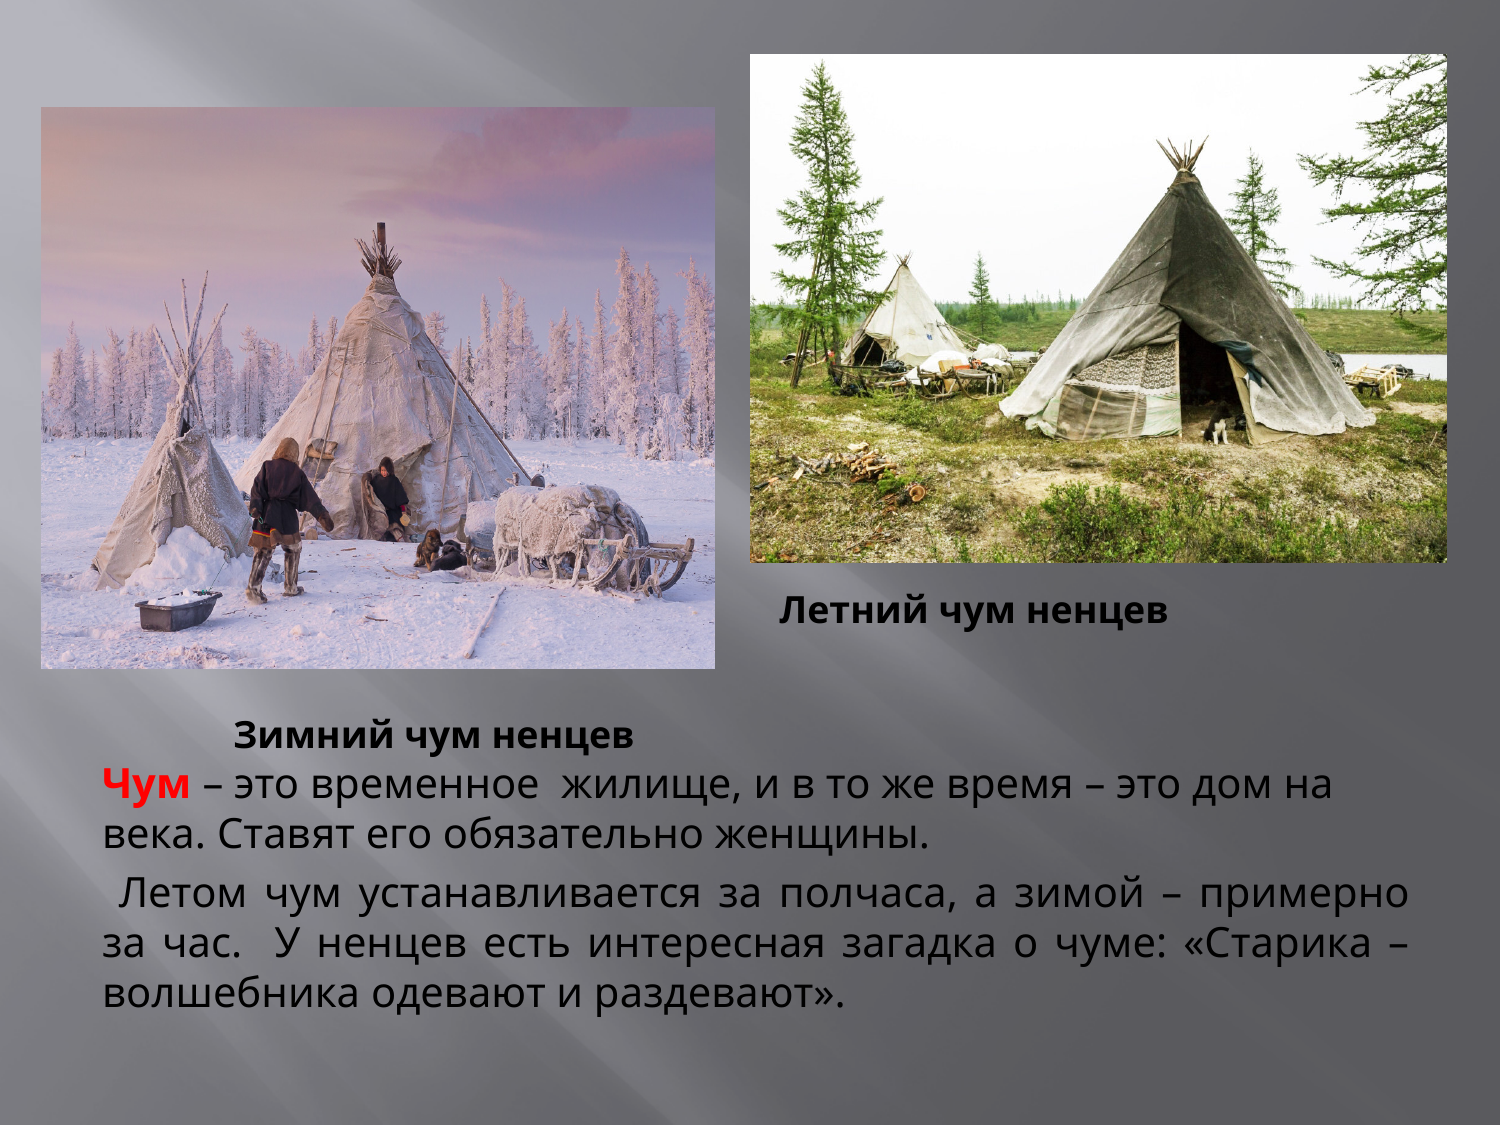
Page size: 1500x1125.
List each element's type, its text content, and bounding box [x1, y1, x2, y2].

text_box Зимний чум ненцев [218, 713, 680, 764]
text_box [680, 594, 1158, 750]
picture [749, 54, 1448, 563]
list Летний чум ненцев Чум – это временное жилище, и в то же время – это дом на века. Ставят его обязательно женщины. Летом чум устанавливается за полчаса, а зимой – примерно за час. У ненцев есть интересная загадка о чуме: «Старика – волшебника одевают и раздевают». [64, 606, 1425, 1035]
picture [41, 106, 715, 670]
